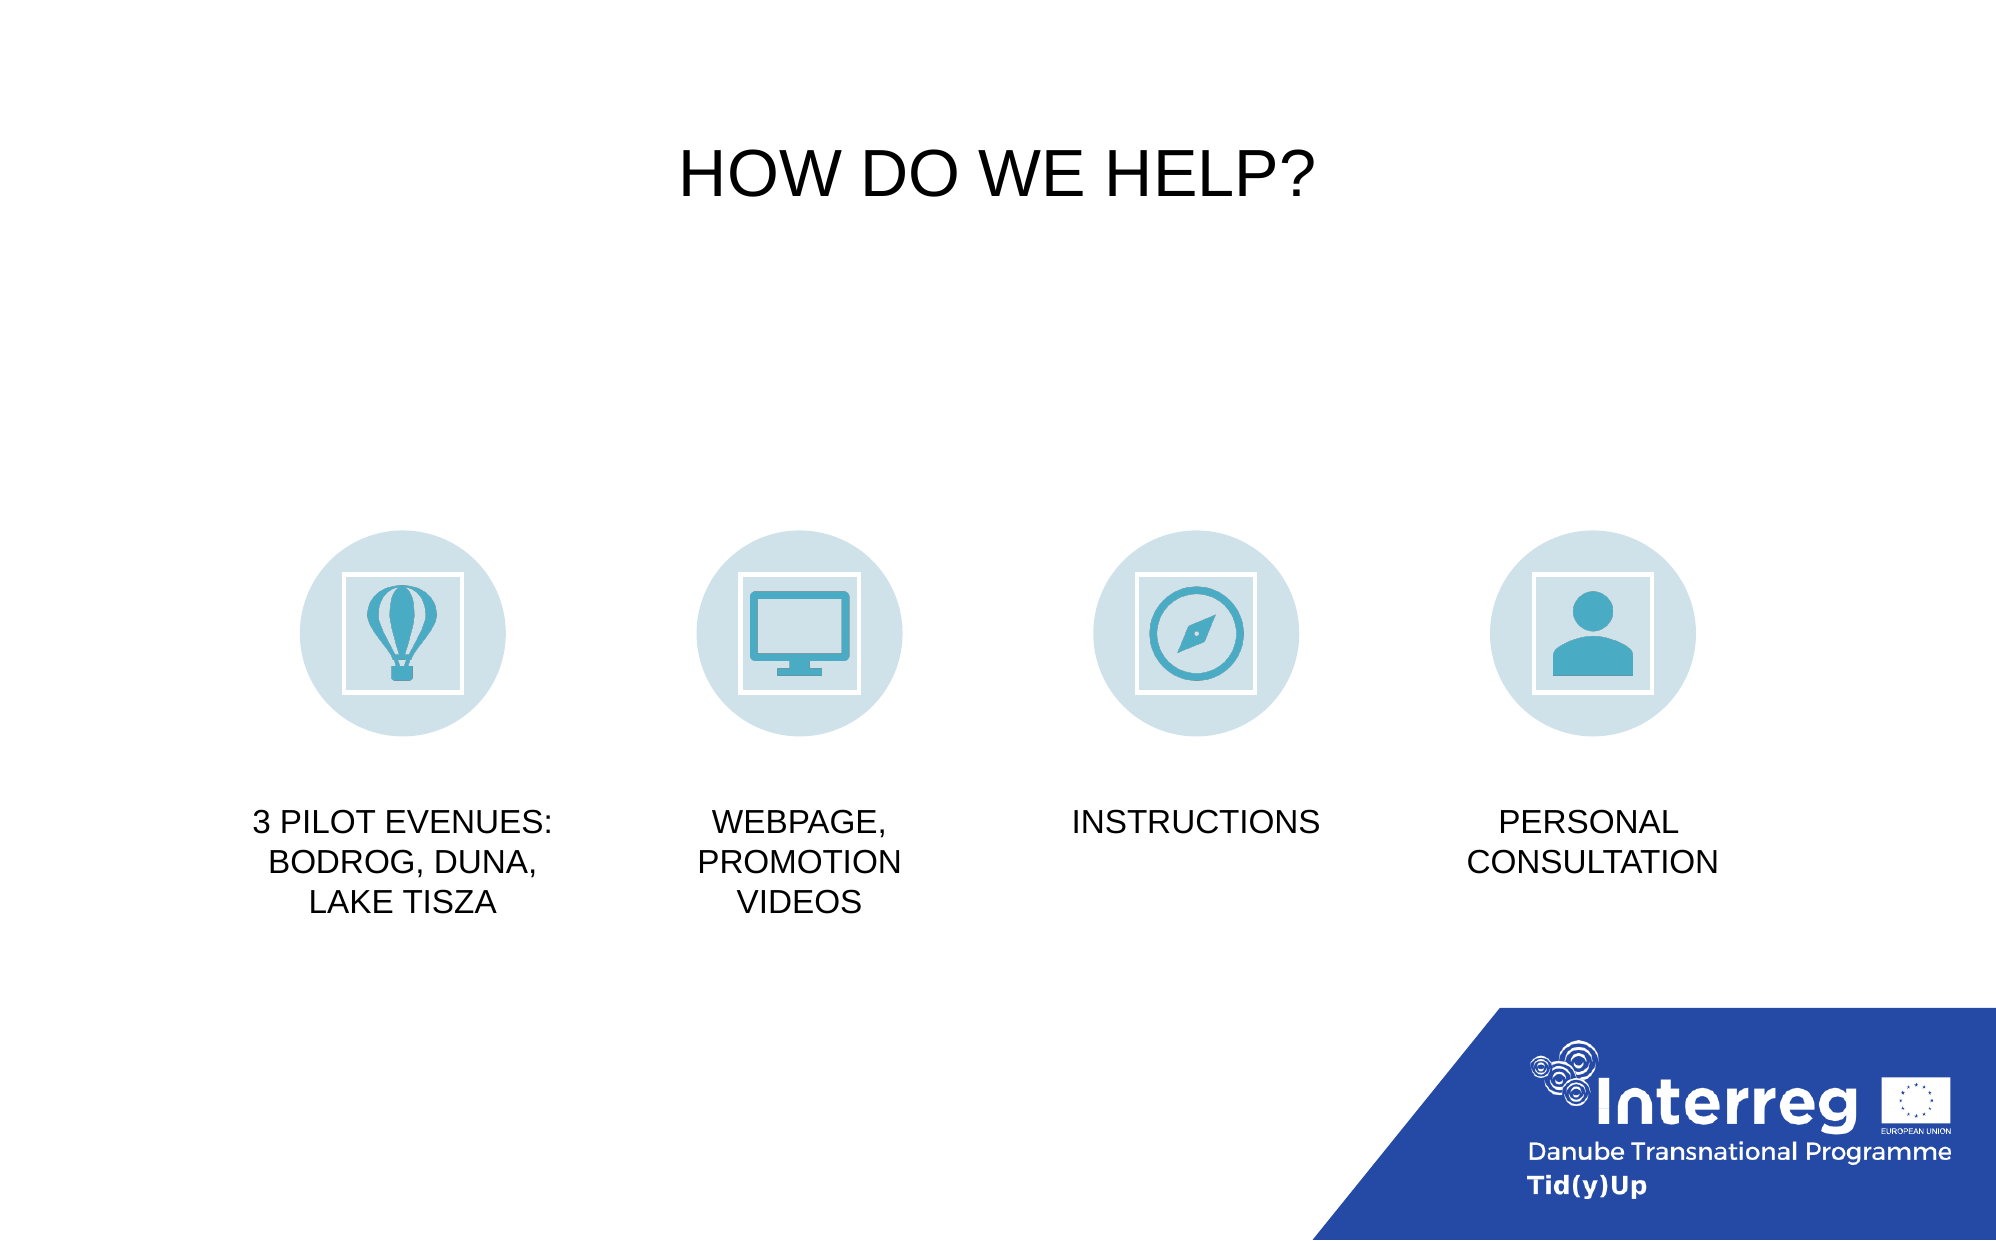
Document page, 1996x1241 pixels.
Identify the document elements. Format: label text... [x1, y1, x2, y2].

text_box HOW DO WE HELP? [317, 122, 1679, 217]
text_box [172, 423, 1824, 1026]
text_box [1312, 1007, 1996, 1241]
